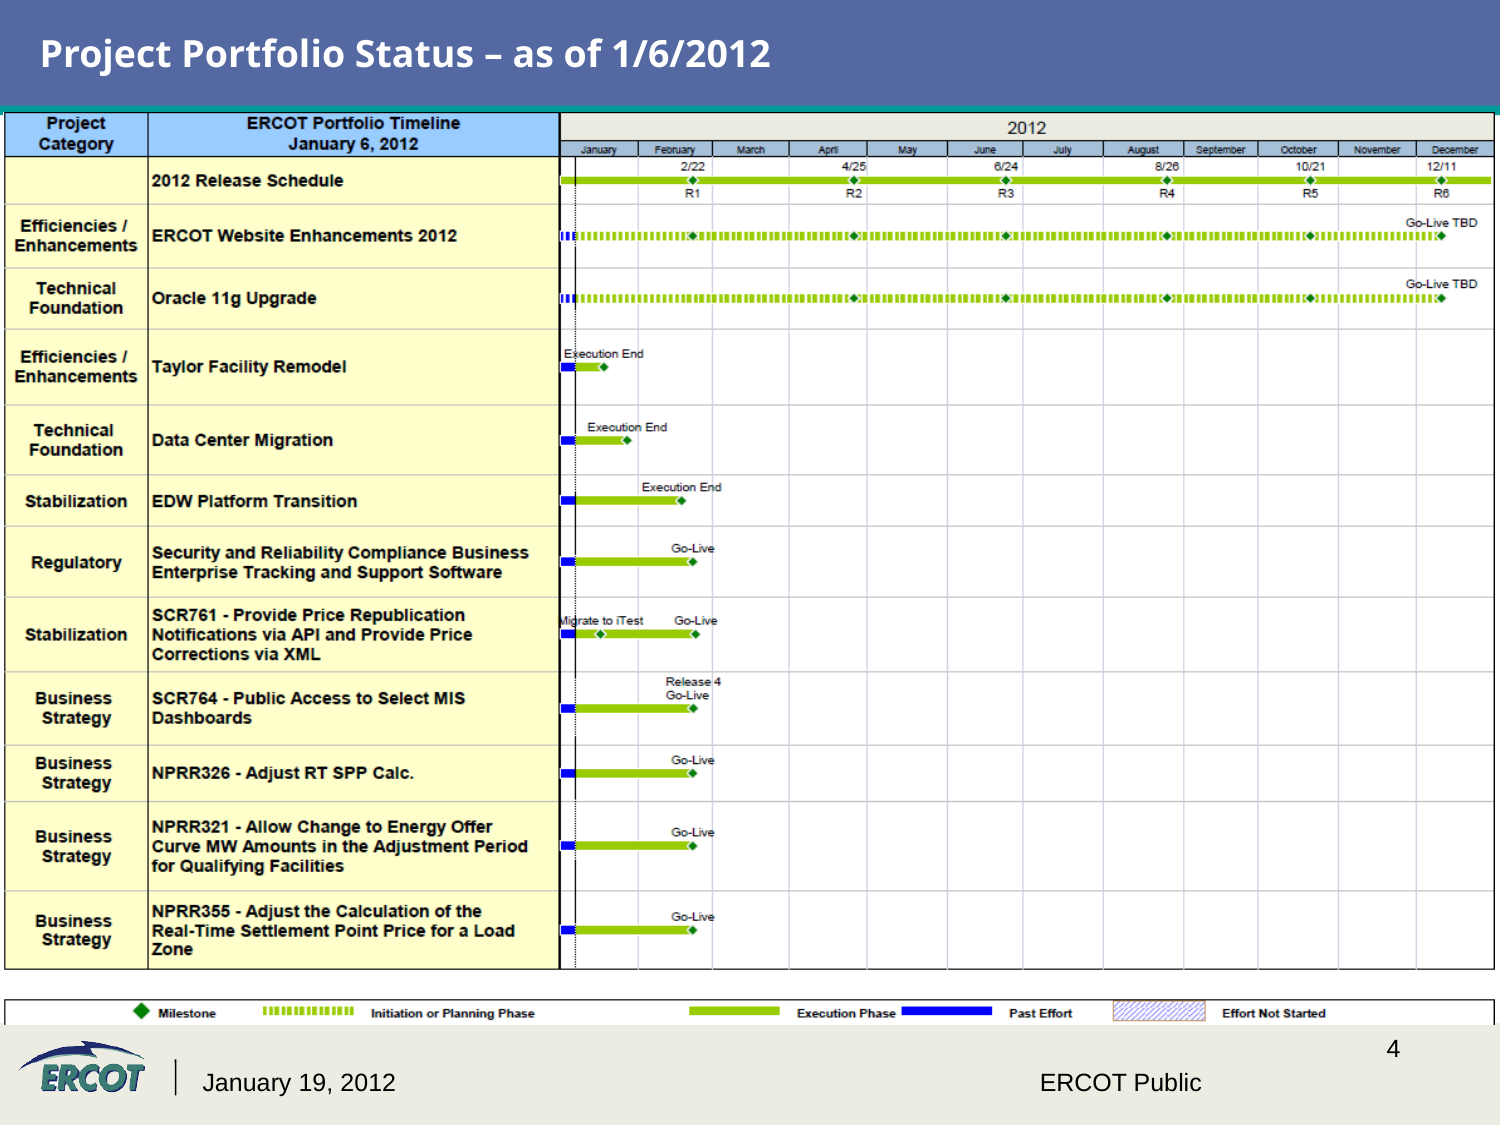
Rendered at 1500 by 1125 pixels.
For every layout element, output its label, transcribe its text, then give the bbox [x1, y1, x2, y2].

footer ERCOT Public [1025, 1059, 1438, 1125]
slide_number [187, 1059, 538, 1125]
text_box Project Portfolio Status – as of 1/6/2012 [24, 30, 1163, 106]
picture [10, 1031, 151, 1111]
picture [2, 112, 1496, 1026]
